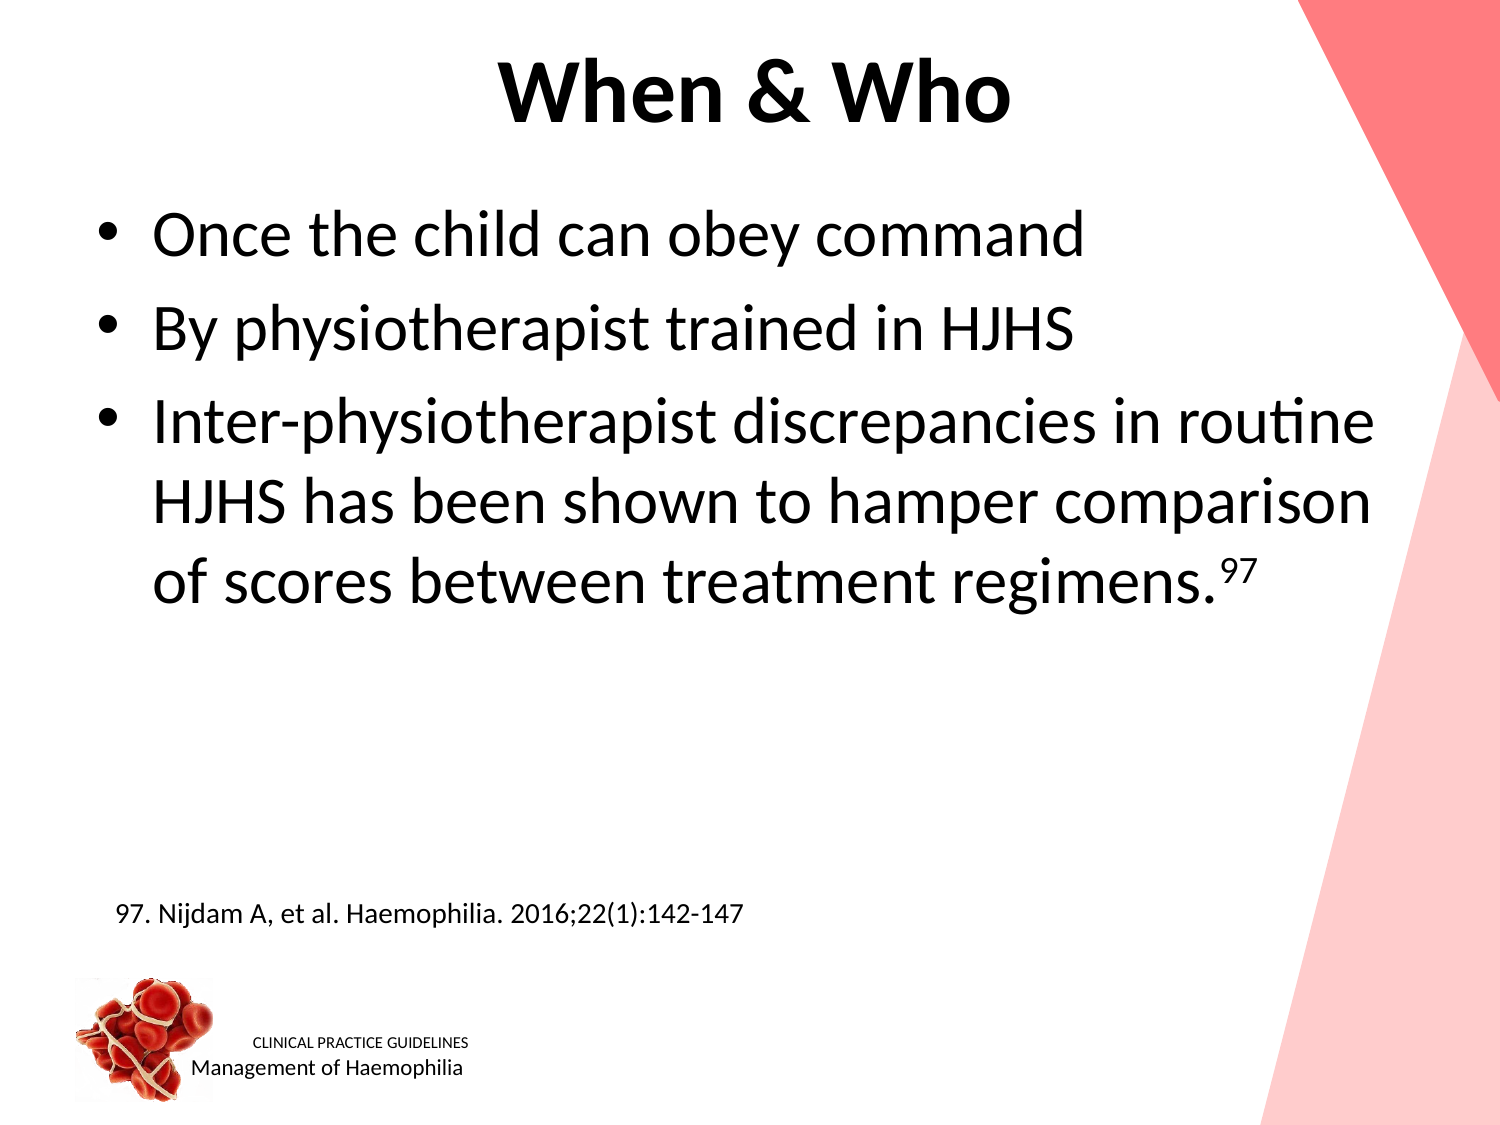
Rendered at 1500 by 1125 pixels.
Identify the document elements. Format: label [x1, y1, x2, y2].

text_box [74, 0, 1500, 1125]
